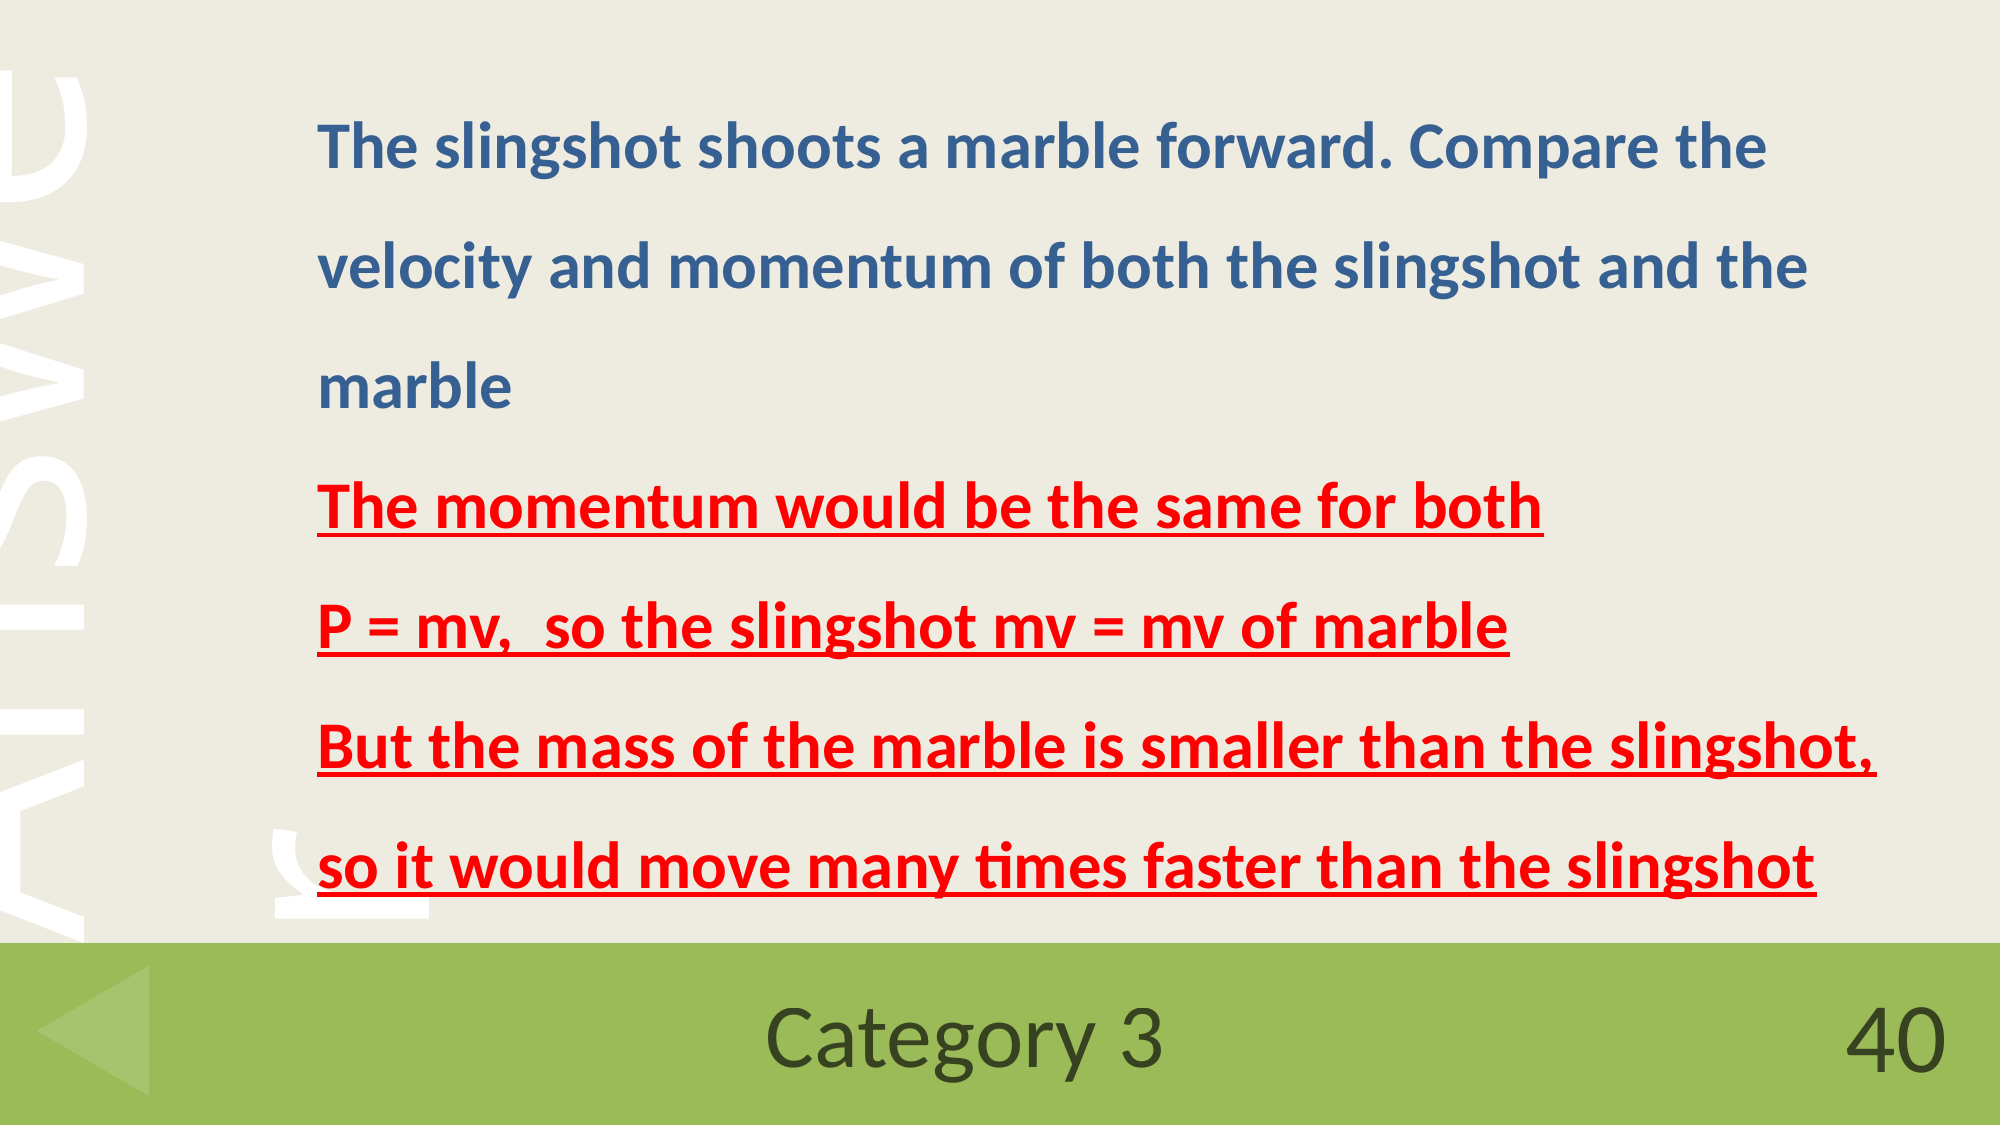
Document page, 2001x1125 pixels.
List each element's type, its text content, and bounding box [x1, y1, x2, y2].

list The slingshot shoots a marble forward. Compare the velocity and momentum of both the slingshot and the marble The momentum would be the same for both P = mv, so the slingshot mv = mv of marble But the mass of the marble is smaller than the slingshot, so it would move many times faster than the slingshot [302, 123, 1970, 960]
list 40 [1866, 967, 1963, 1097]
title Category 3 [65, 937, 1866, 1125]
